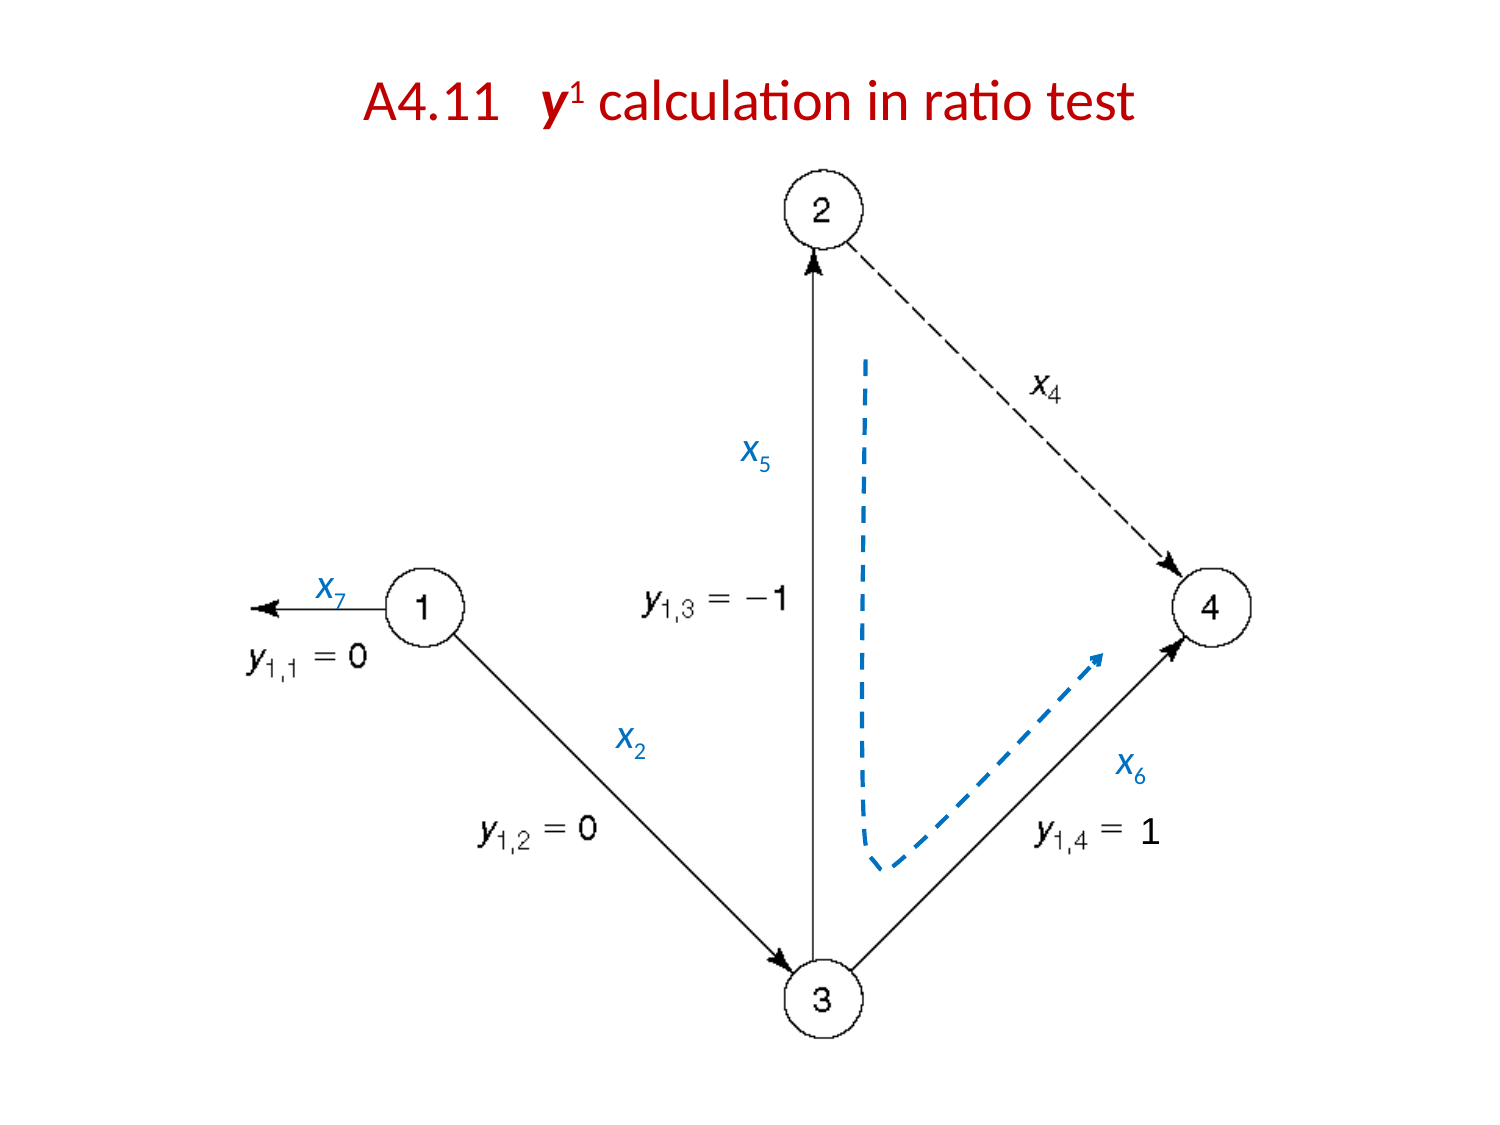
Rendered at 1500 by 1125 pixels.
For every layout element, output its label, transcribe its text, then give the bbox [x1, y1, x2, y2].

title A4.11 y1 calculation in ratio test [75, 45, 1425, 150]
picture [212, 149, 1269, 1051]
